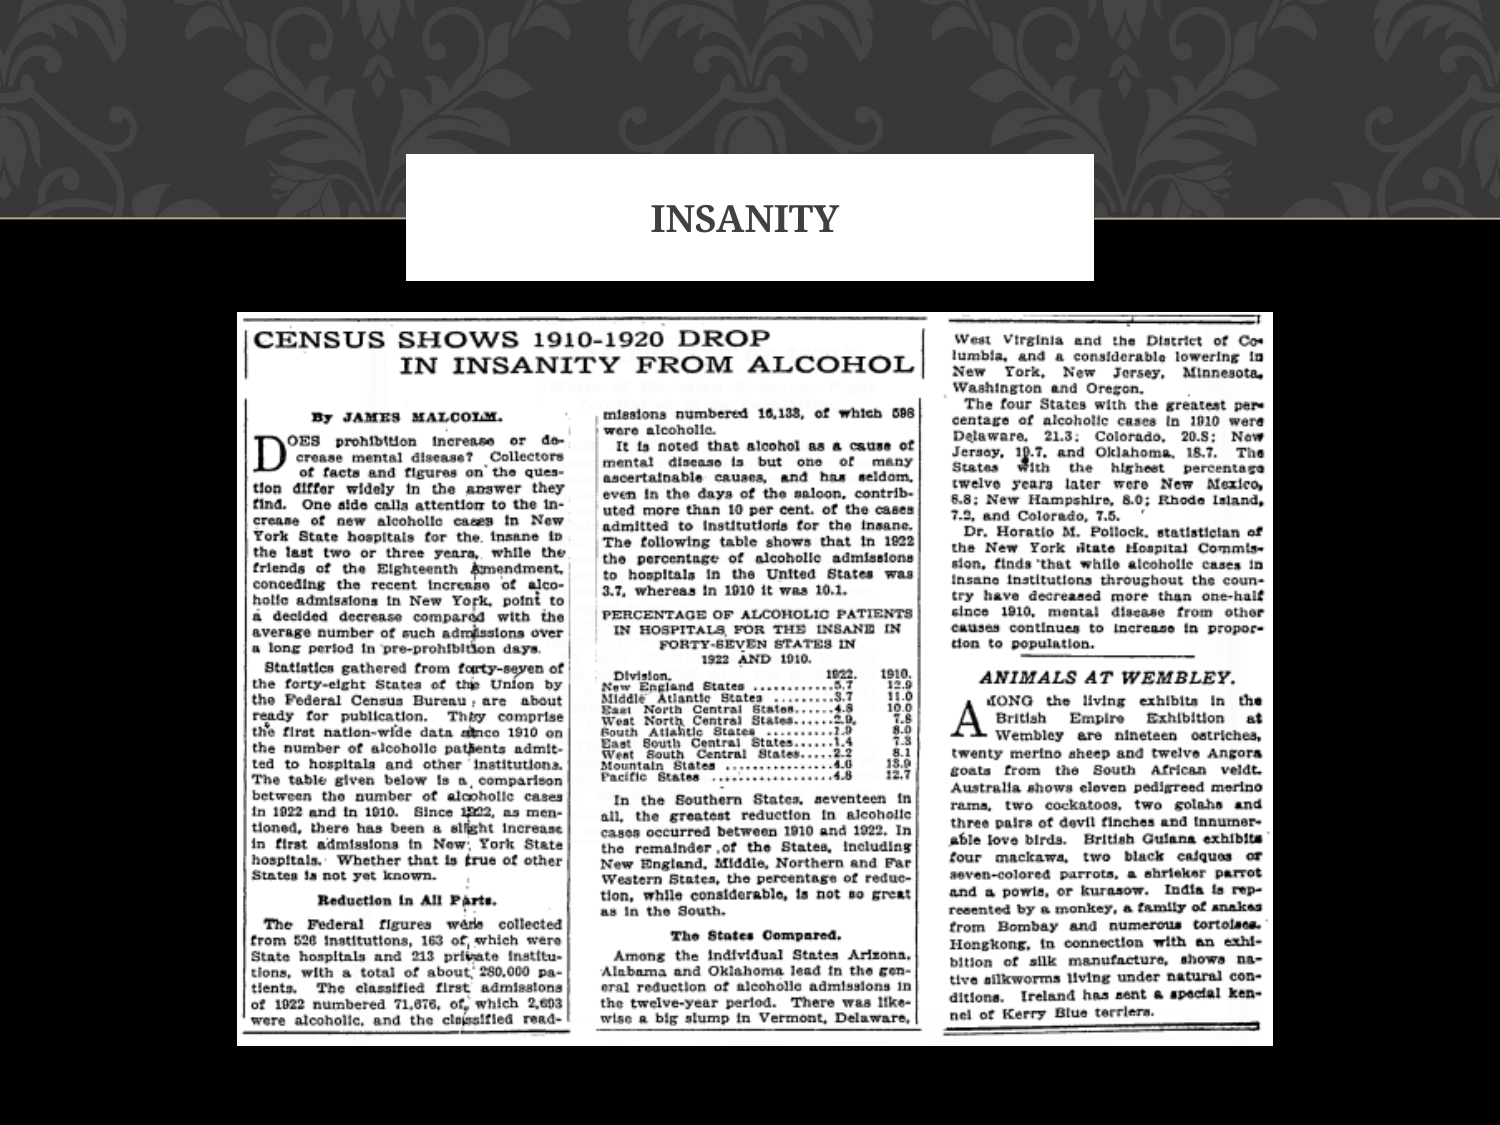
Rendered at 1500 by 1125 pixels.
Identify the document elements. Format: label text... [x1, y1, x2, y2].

title Insanity [406, 154, 1094, 281]
picture [237, 312, 1273, 1046]
